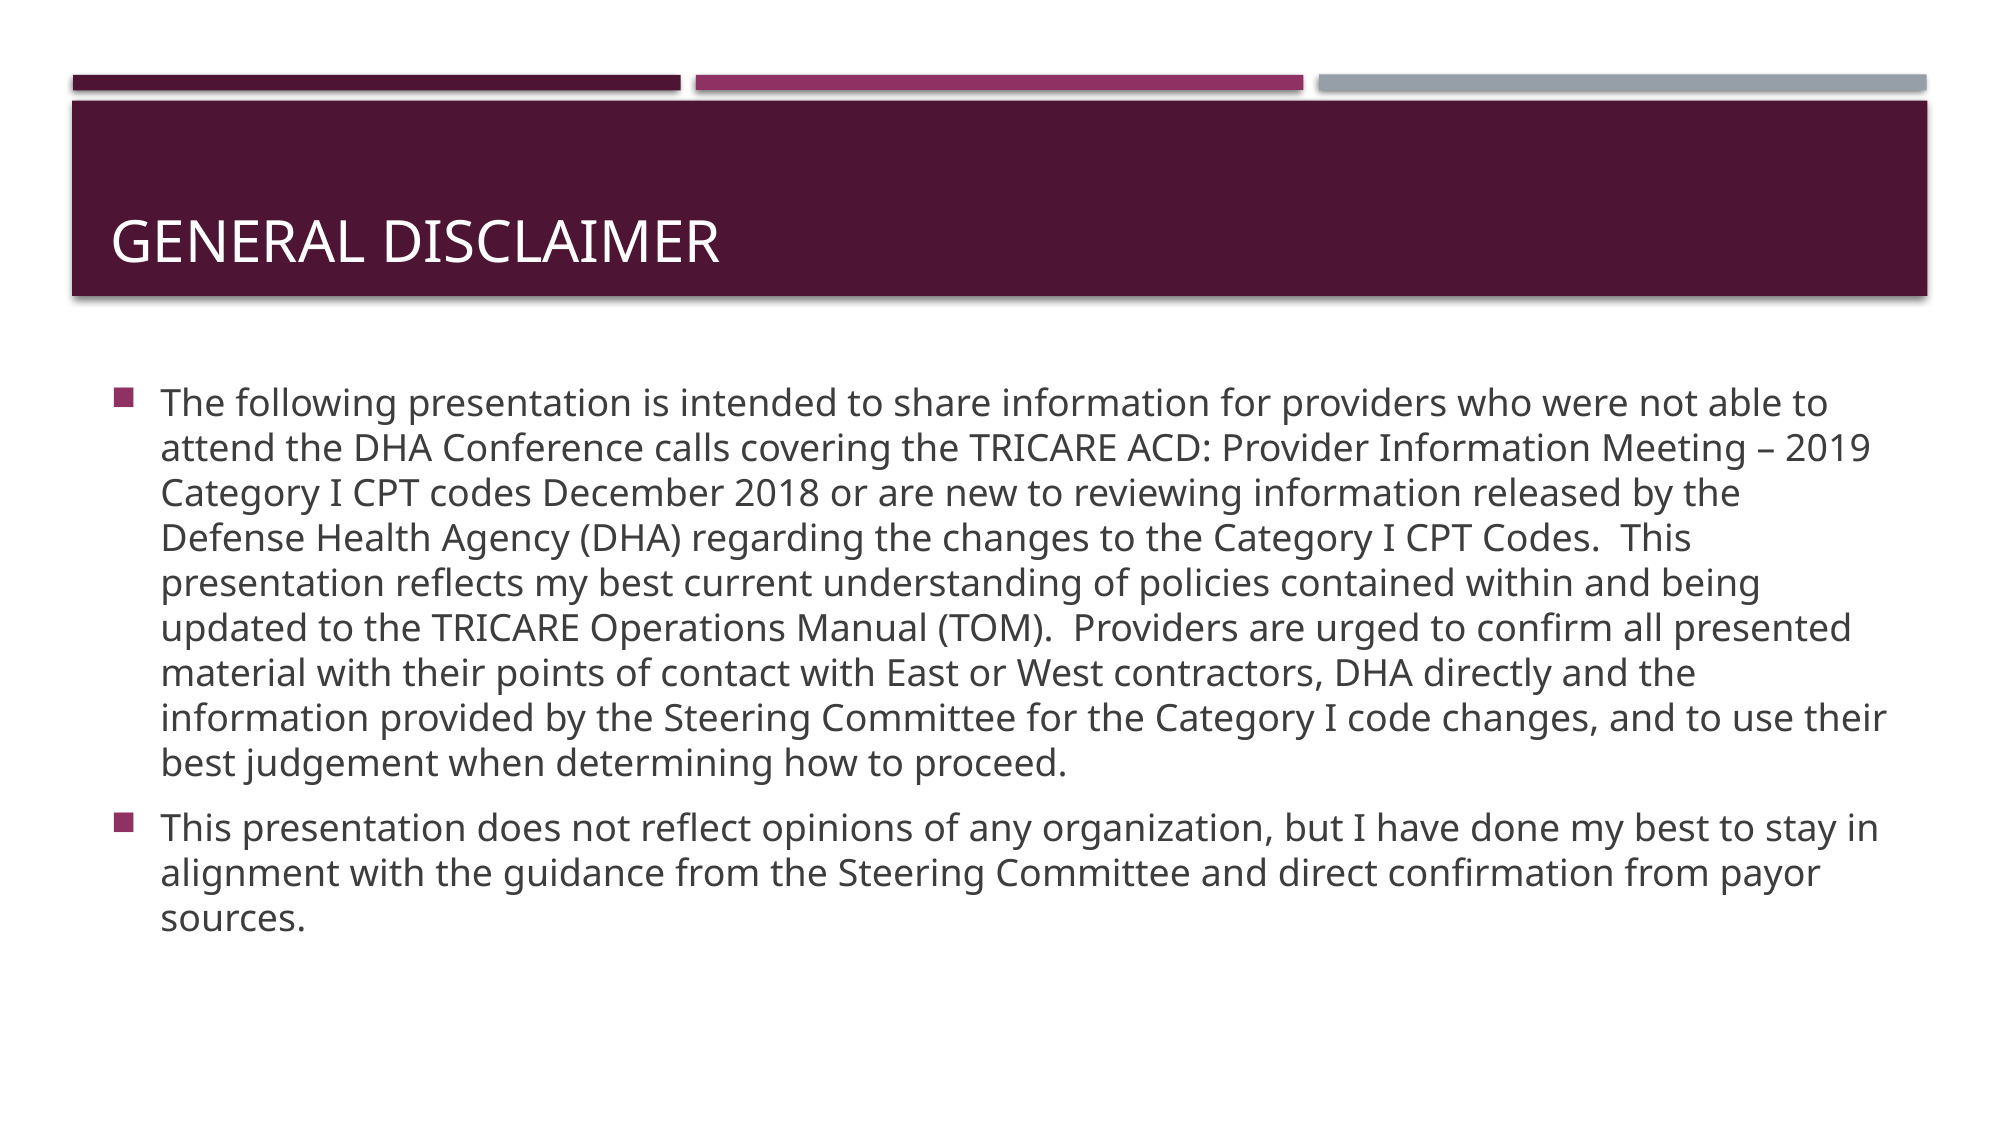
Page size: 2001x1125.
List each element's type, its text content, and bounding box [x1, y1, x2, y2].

list The following presentation is intended to share information for providers who were not able to attend the DHA Conference calls covering the TRICARE ACD: Provider Information Meeting – 2019 Category I CPT codes December 2018 or are new to reviewing information released by the Defense Health Agency (DHA) regarding the changes to the Category I CPT Codes. This presentation reflects my best current understanding of policies contained within and being updated to the TRICARE Operations Manual (TOM). Providers are urged to confirm all presented material with their points of contact with East or West contractors, DHA directly and the information provided by the Steering Committee for the Category I code changes, and to use their best judgement when determining how to proceed. This presentation does not reflect opinions of any organization, but I have done my best to stay in alignment with the guidance from the Steering Committee and direct confirmation from payor sources. [95, 357, 1905, 962]
title General disclaimer [95, 115, 1905, 282]
